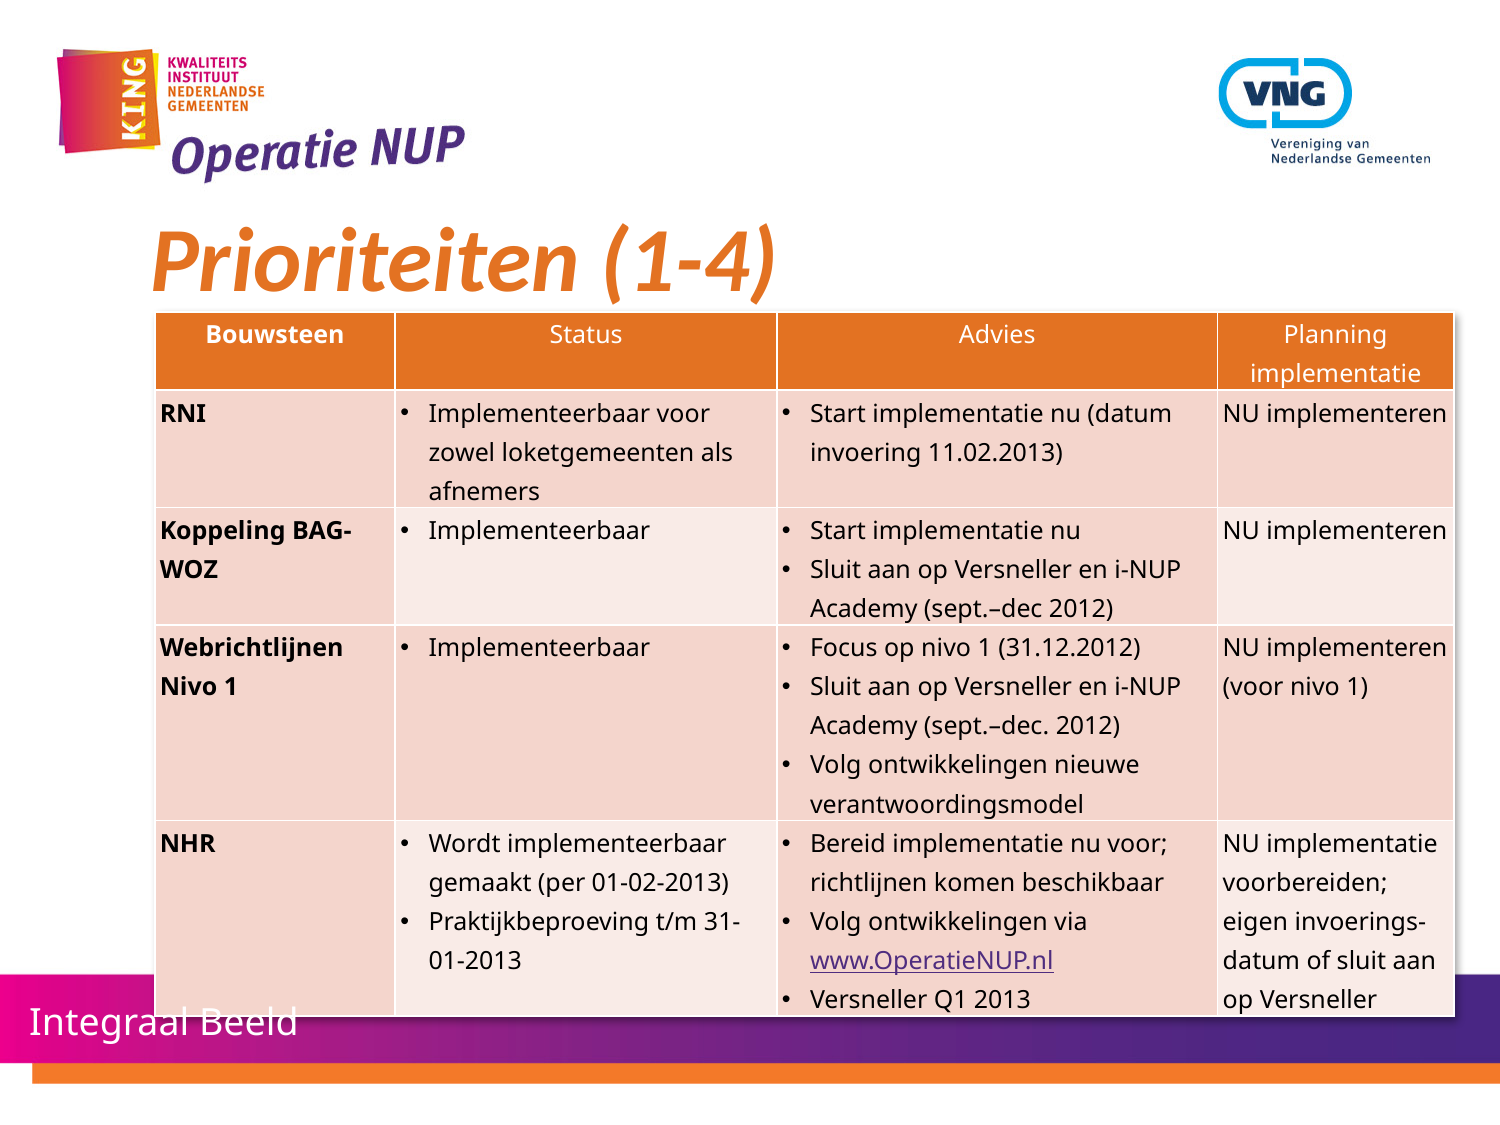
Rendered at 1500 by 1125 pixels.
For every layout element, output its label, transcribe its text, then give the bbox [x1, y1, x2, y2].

table_cell Implementeerbaar voor zowel loketgemeenten als afnemers [396, 391, 776, 507]
table_cell Wordt implementeerbaar gemaakt (per 01-02-2013) Praktijkbeproeving t/m 31-01-2013 [396, 821, 776, 1015]
table_cell NHR [156, 821, 394, 1015]
table_cell Bereid implementatie nu voor; richtlijnen komen beschikbaar Volg ontwikkelingen via www.OperatieNUP.nl Versneller Q1 2013 [778, 821, 1217, 1015]
table_cell NU implementatie voorbereiden; eigen invoerings-datum of sluit aan op Versneller [1218, 821, 1453, 1015]
table_cell Webrichtlijnen Nivo 1 [156, 626, 394, 820]
table_cell Implementeerbaar [396, 508, 776, 624]
table_cell Start implementatie nu (datum invoering 11.02.2013) [778, 391, 1217, 507]
picture [0, 0, 1500, 1125]
table_cell Koppeling BAG-WOZ [156, 508, 394, 624]
table_cell RNI [156, 391, 394, 507]
table_header Advies [778, 313, 1217, 389]
table_cell Start implementatie nu Sluit aan op Versneller en i-NUP Academy (sept.–dec 2012) [778, 508, 1217, 624]
table_header Bouwsteen [156, 313, 394, 389]
title Prioriteiten (1-4) [135, 192, 1442, 330]
table_cell NU implementeren [1218, 391, 1453, 507]
text_box Integraal Beeld [14, 990, 314, 1051]
table_header Status [396, 313, 776, 389]
table_cell Implementeerbaar [396, 626, 776, 820]
table_header Planning implementatie [1218, 313, 1453, 389]
table_cell NU implementeren (voor nivo 1) [1218, 626, 1453, 820]
table_cell Focus op nivo 1 (31.12.2012) Sluit aan op Versneller en i-NUP Academy (sept.–dec. 2012) Volg ontwikkelingen nieuwe verantwoordingsmodel [778, 626, 1217, 820]
table_cell NU implementeren [1218, 508, 1453, 624]
